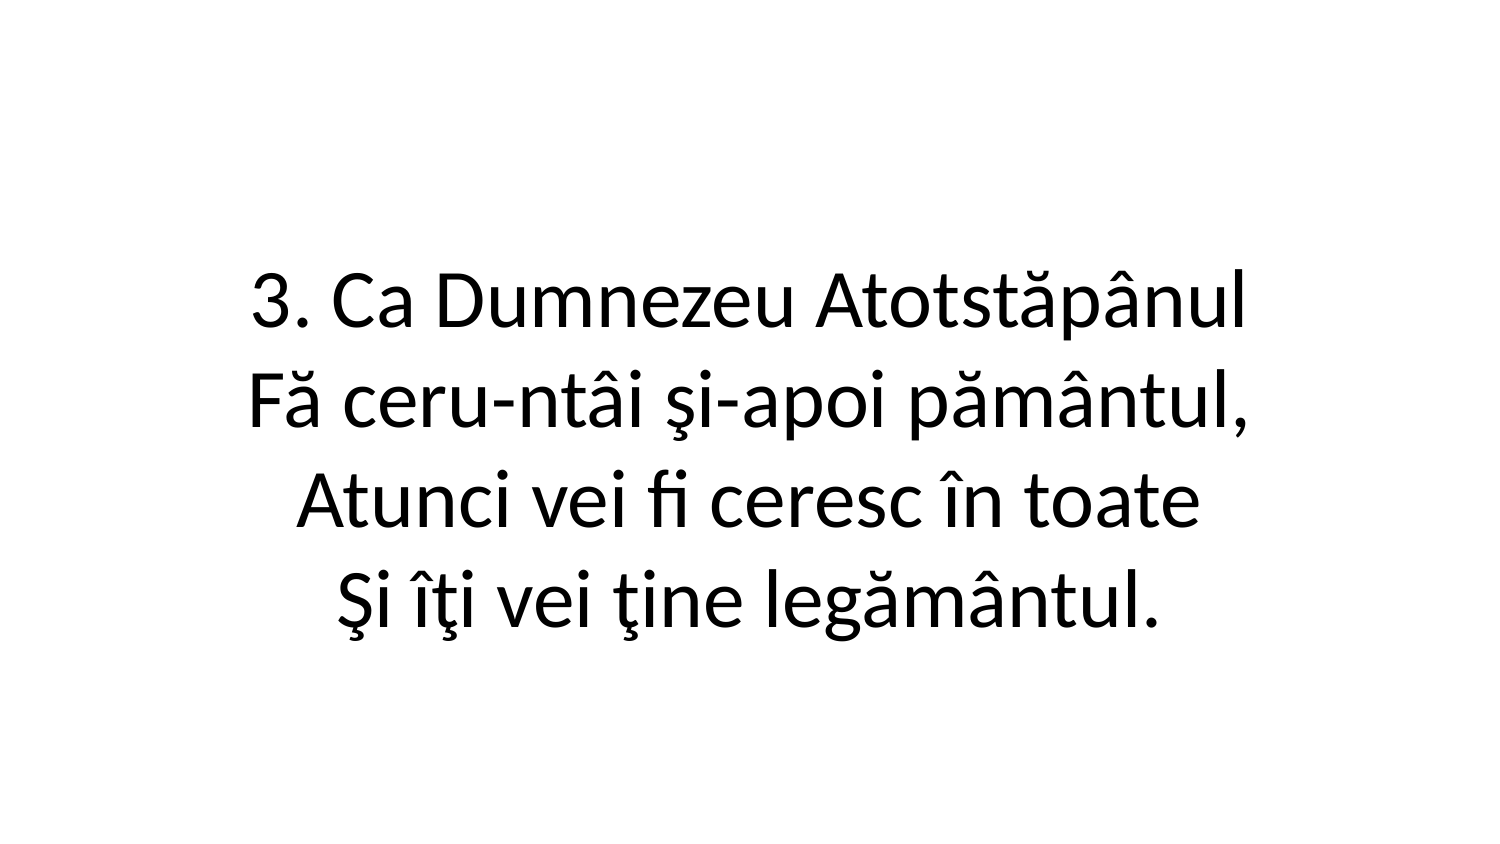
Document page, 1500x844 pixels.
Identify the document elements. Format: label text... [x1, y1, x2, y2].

text_box 3. Ca Dumnezeu Atotstăpânul Fă ceru-ntâi şi-apoi pământul, Atunci vei fi ceresc în toate Şi îţi vei ţine legământul. [232, 192, 1268, 652]
